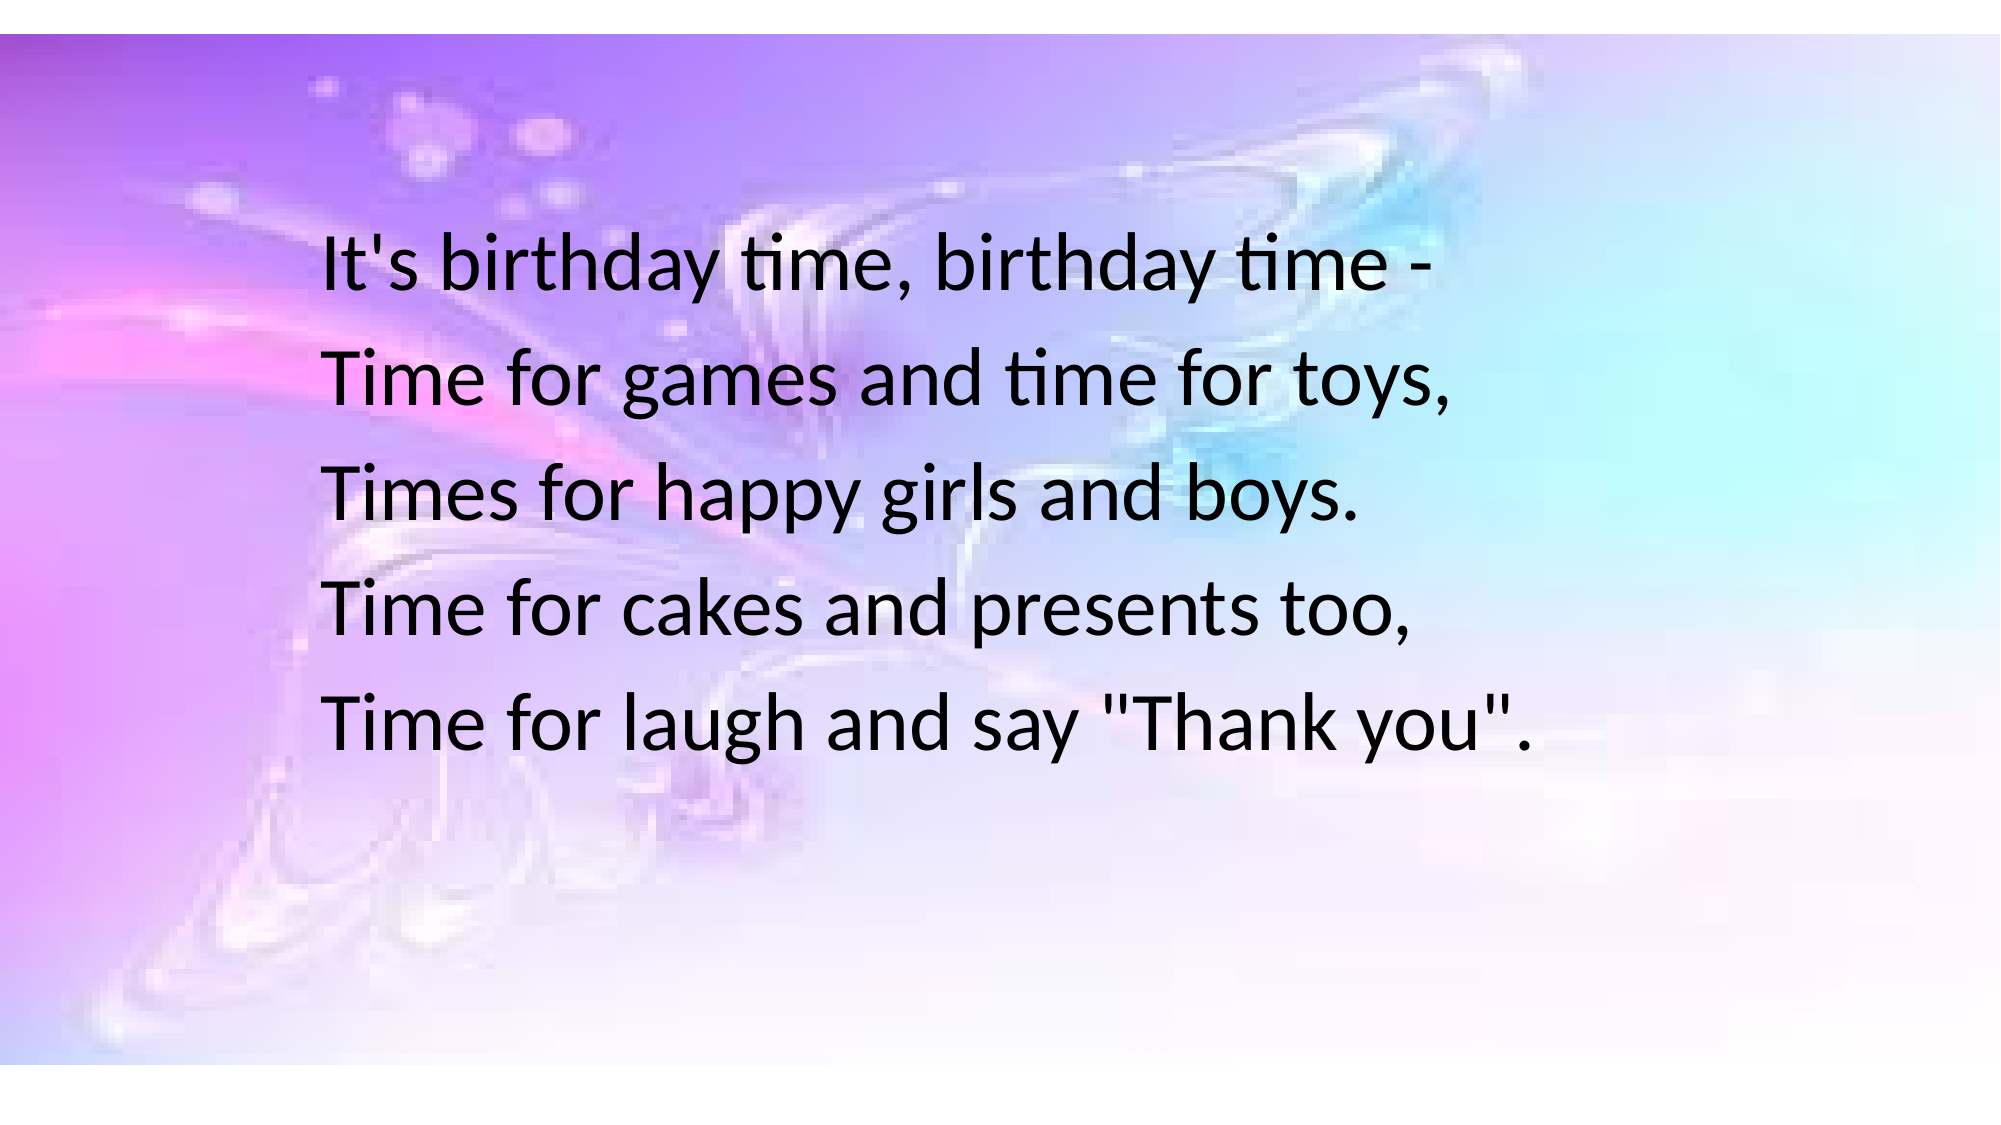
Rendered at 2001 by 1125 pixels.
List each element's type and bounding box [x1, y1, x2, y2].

list [0, 33, 2000, 1065]
